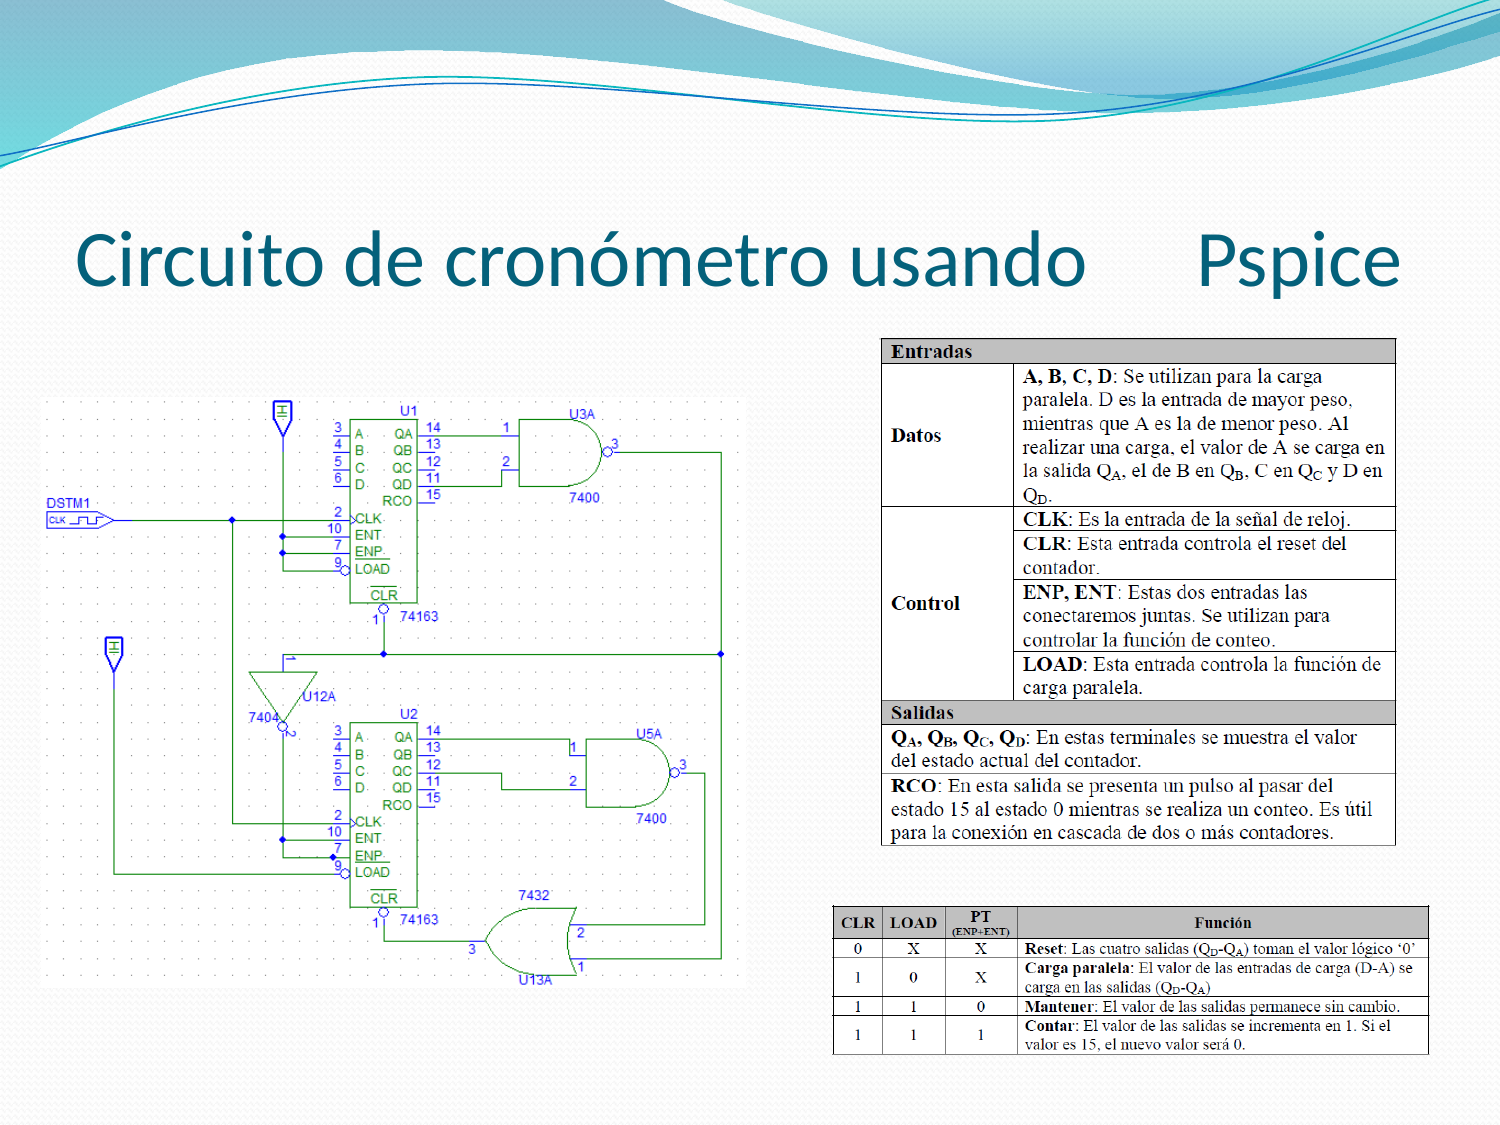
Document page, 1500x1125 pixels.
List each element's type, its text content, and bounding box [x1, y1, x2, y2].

picture [879, 337, 1398, 847]
picture [40, 396, 747, 988]
picture [832, 904, 1430, 1056]
title Circuito de cronómetro usando Pspice [75, 115, 1425, 303]
